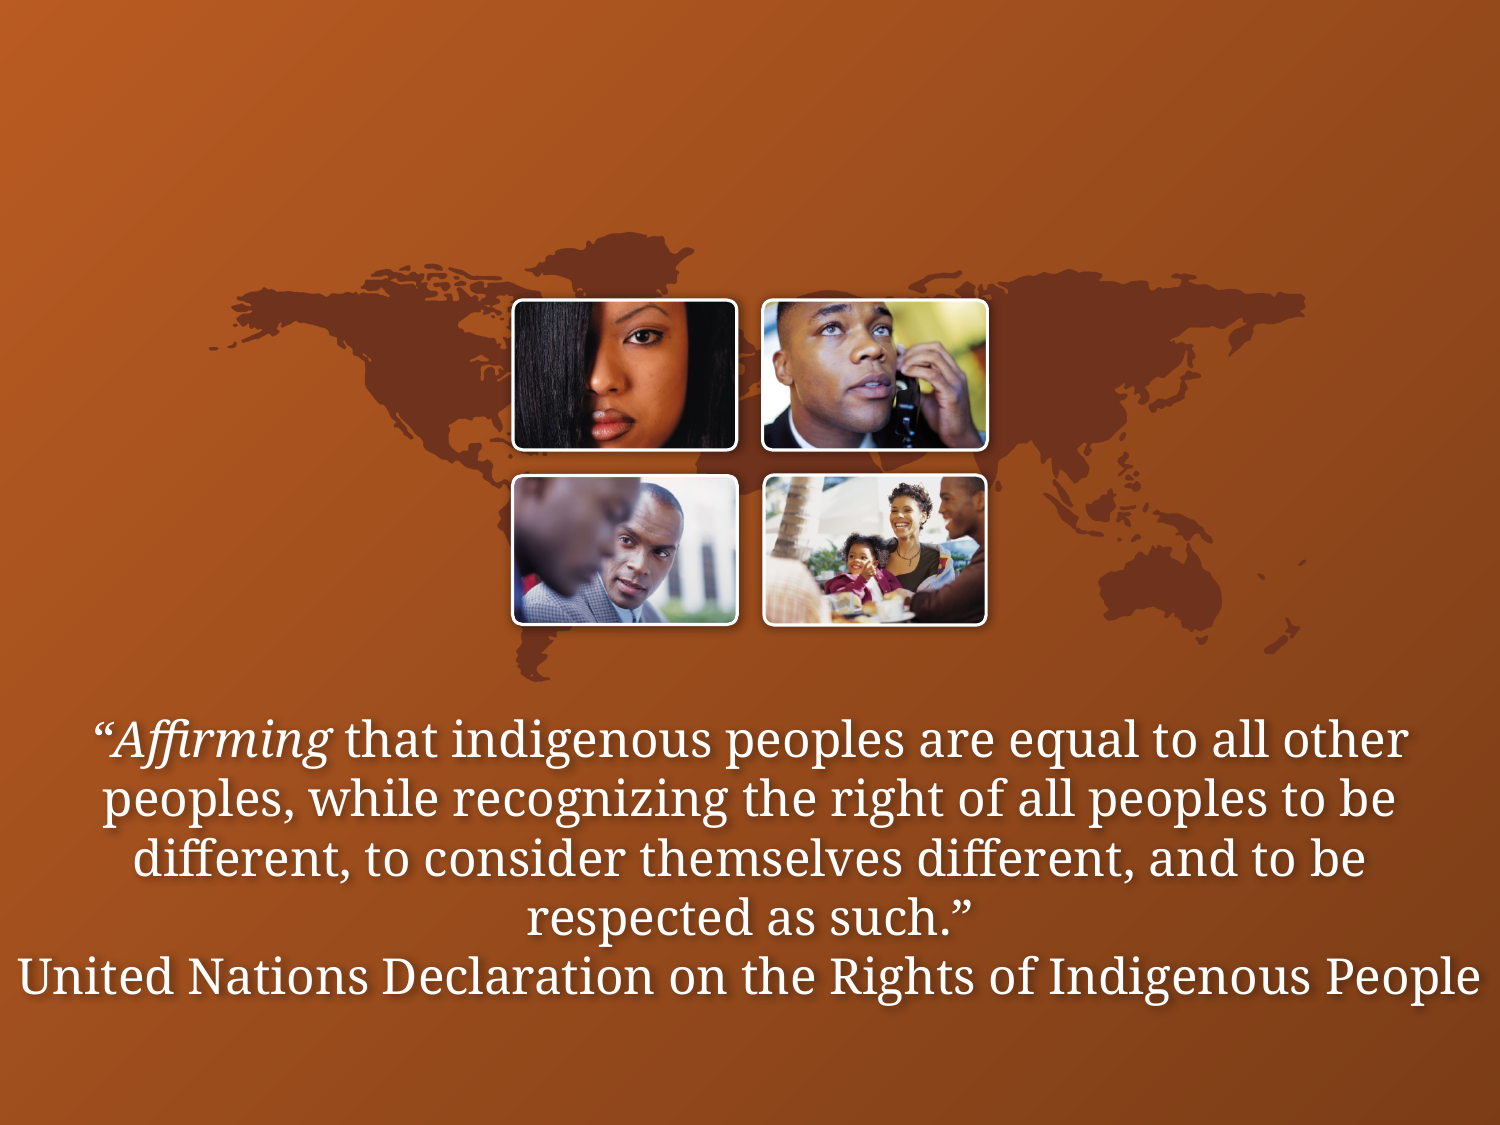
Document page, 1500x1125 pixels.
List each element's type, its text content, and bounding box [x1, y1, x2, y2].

picture [512, 475, 738, 625]
picture [512, 299, 737, 451]
title “Affirming that indigenous peoples are equal to all other peoples, while recognizing the right of all peoples to be different, to consider themselves different, and to be respected as such.” United Nations Declaration on the Rights of Indigenous People [0, 686, 1500, 1027]
picture [763, 474, 987, 626]
picture [762, 299, 988, 451]
